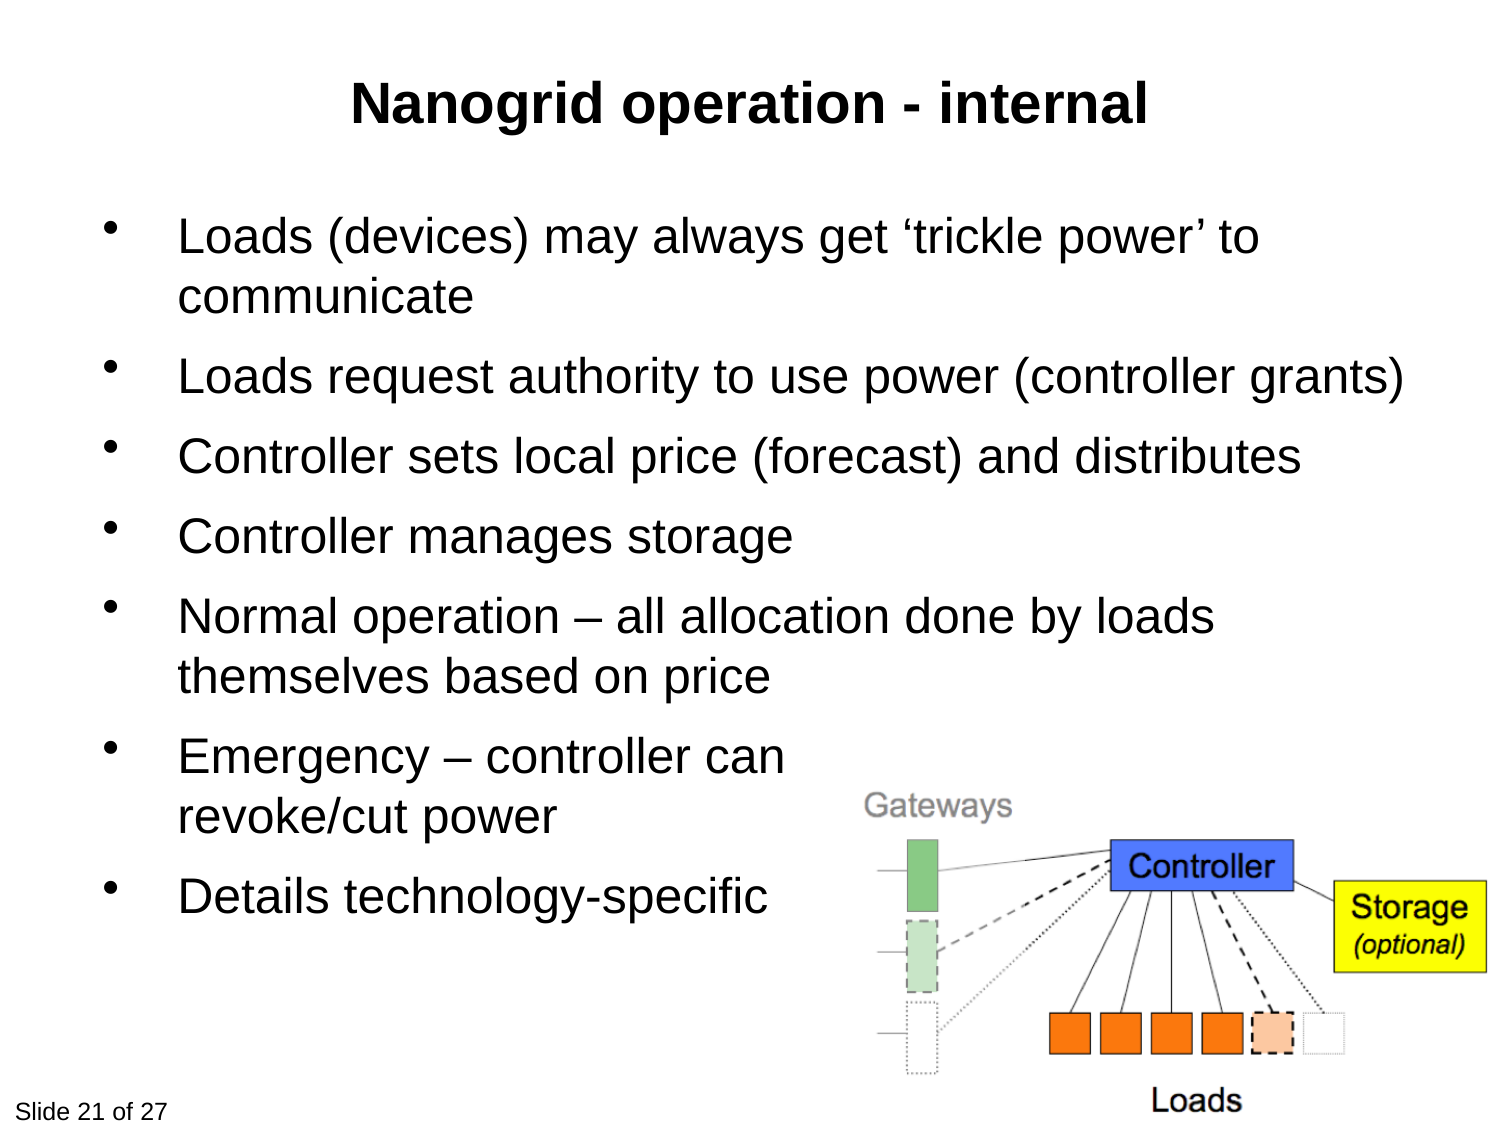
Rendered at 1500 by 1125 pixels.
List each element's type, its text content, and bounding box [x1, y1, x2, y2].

list Loads (devices) may always get ‘trickle power’ to communicate Loads request authority to use power (controller grants) Controller sets local price (forecast) and distributes Controller manages storage Normal operation – all allocation done by loads themselves based on price Emergency – controller can revoke/cut power Details technology-specific [87, 195, 1475, 1038]
text_box [812, 724, 1025, 1100]
title Nanogrid operation - internal [0, 37, 1500, 175]
picture [854, 774, 1492, 1125]
